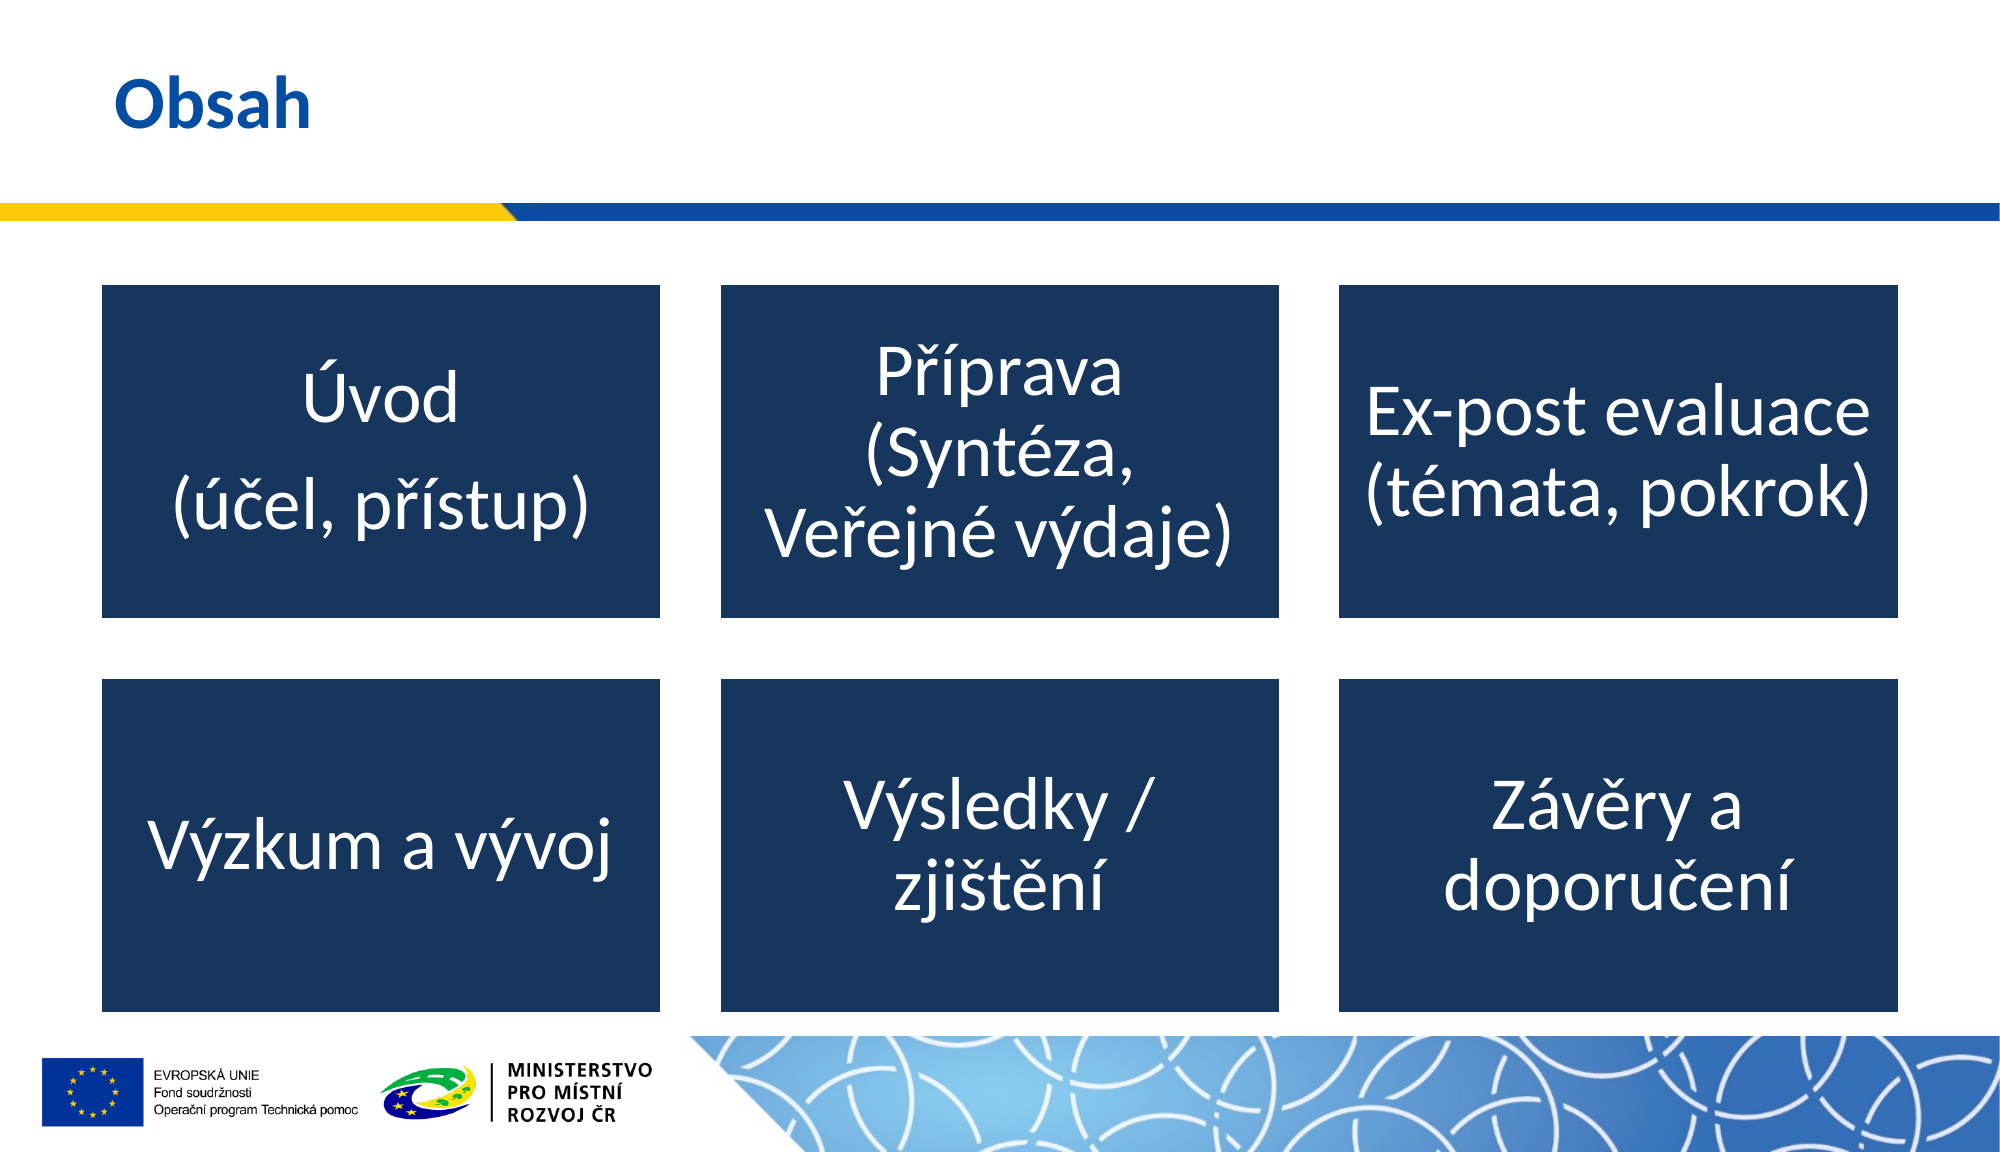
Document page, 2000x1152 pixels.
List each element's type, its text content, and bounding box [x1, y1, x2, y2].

picture [680, 1036, 2000, 1152]
picture [19, 1035, 674, 1149]
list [99, 268, 1900, 1030]
title Obsah [99, 46, 1900, 198]
picture [0, 203, 2000, 221]
